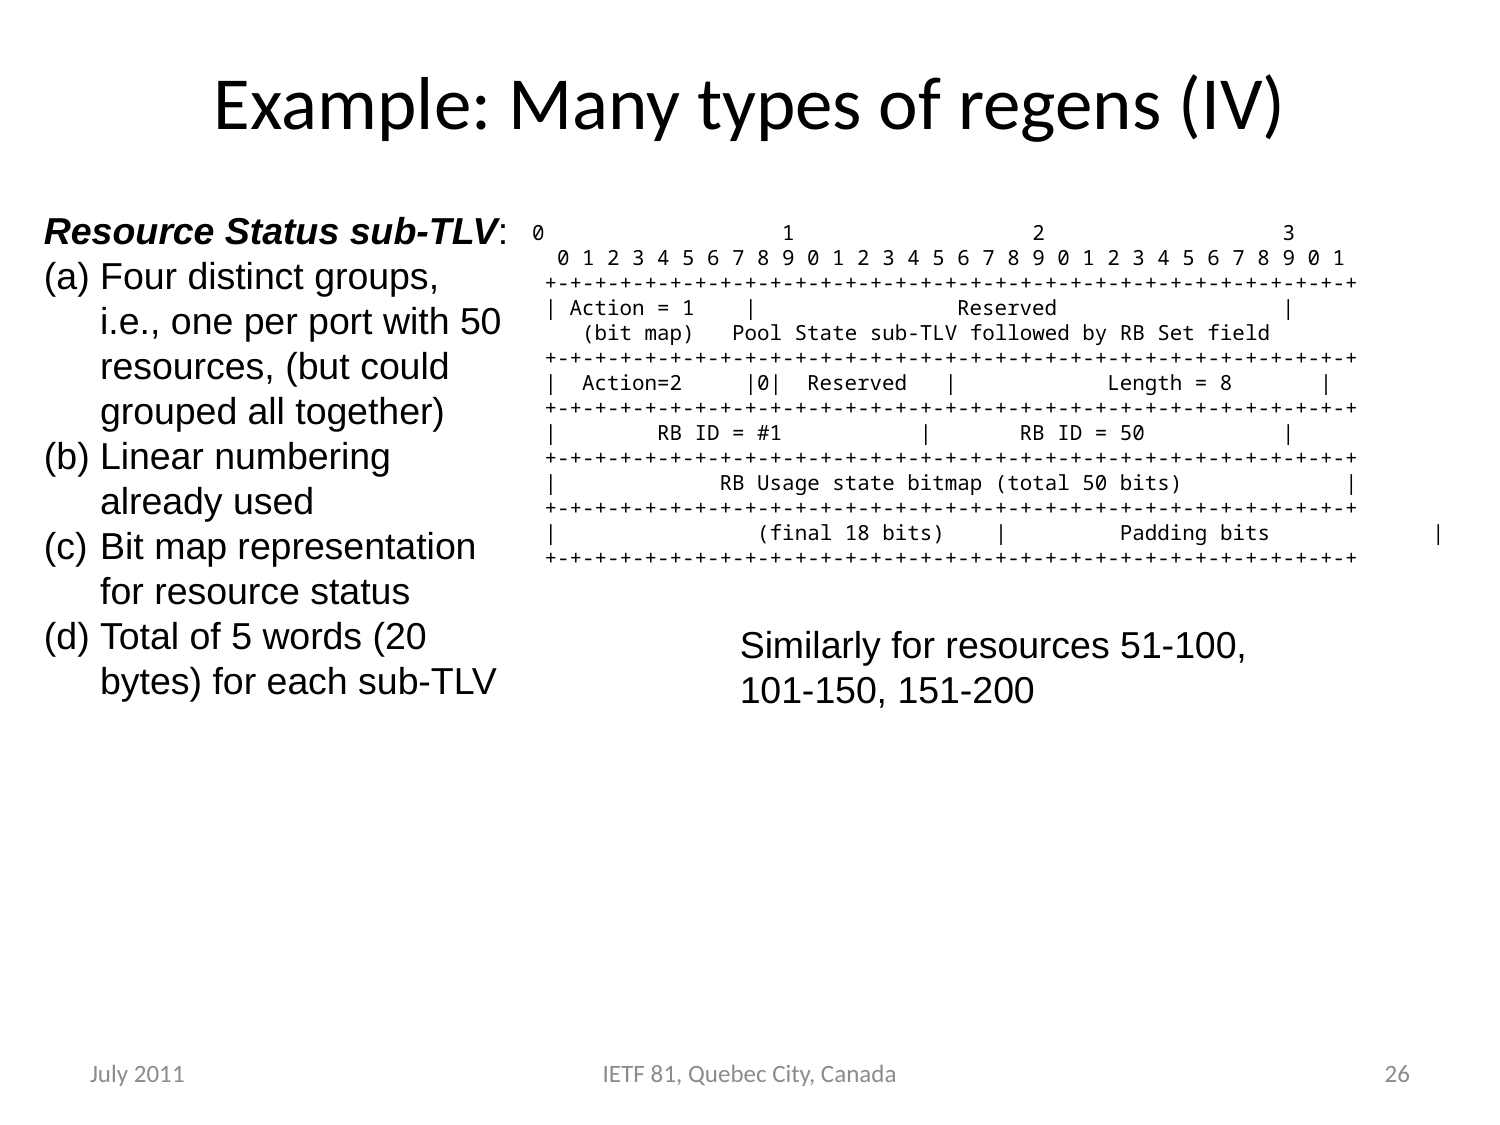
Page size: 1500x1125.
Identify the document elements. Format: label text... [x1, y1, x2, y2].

text_box Resource Status sub-TLV: Four distinct groups, i.e., one per port with 50 resources, (but could grouped all together) Linear numbering already used Bit map representation for resource status Total of 5 words (20 bytes) for each sub-TLV [29, 199, 525, 800]
text_box 0 1 2 3 0 1 2 3 4 5 6 7 8 9 0 1 2 3 4 5 6 7 8 9 0 1 2 3 4 5 6 7 8 9 0 1 +-+-+-+-+-+-+-+-+-+-+-+-+-+-+-+-+-+-+-+-+-+-+-+-+-+-+-+-+-+-+-+-+ | Action = 1 | Reserved | (bit map) Pool State sub-TLV followed by RB Set field +-+-+-+-+-+-+-+-+-+-+-+-+-+-+-+-+-+-+-+-+-+-+-+-+-+-+-+-+-+-+-+-+ | Action=2 |0| Reserved | Length = 8 | +-+-+-+-+-+-+-+-+-+-+-+-+-+-+-+-+-+-+-+-+-+-+-+-+-+-+-+-+-+-+-+-+ | RB ID = #1 | RB ID = 50 | +-+-+-+-+-+-+-+-+-+-+-+-+-+-+-+-+-+-+-+-+-+-+-+-+-+-+-+-+-+-+-+-+ | RB Usage state bitmap (total 50 bits) | +-+-+-+-+-+-+-+-+-+-+-+-+-+-+-+-+-+-+-+-+-+-+-+-+-+-+-+-+-+-+-+-+ | (final 18 bits) | Padding bits | +-+-+-+-+-+-+-+-+-+-+-+-+-+-+-+-+-+-+-+-+-+-+-+-+-+-+-+-+-+-+-+-+ [525, 212, 1460, 577]
slide_number 26 [1074, 1042, 1425, 1103]
title Example: Many types of regens (IV) [74, 26, 1426, 172]
footer IETF 81, Quebec City, Canada [512, 1042, 988, 1103]
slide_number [75, 1042, 425, 1103]
text_box Similarly for resources 51-100, 101-150, 151-200 [725, 613, 1288, 719]
